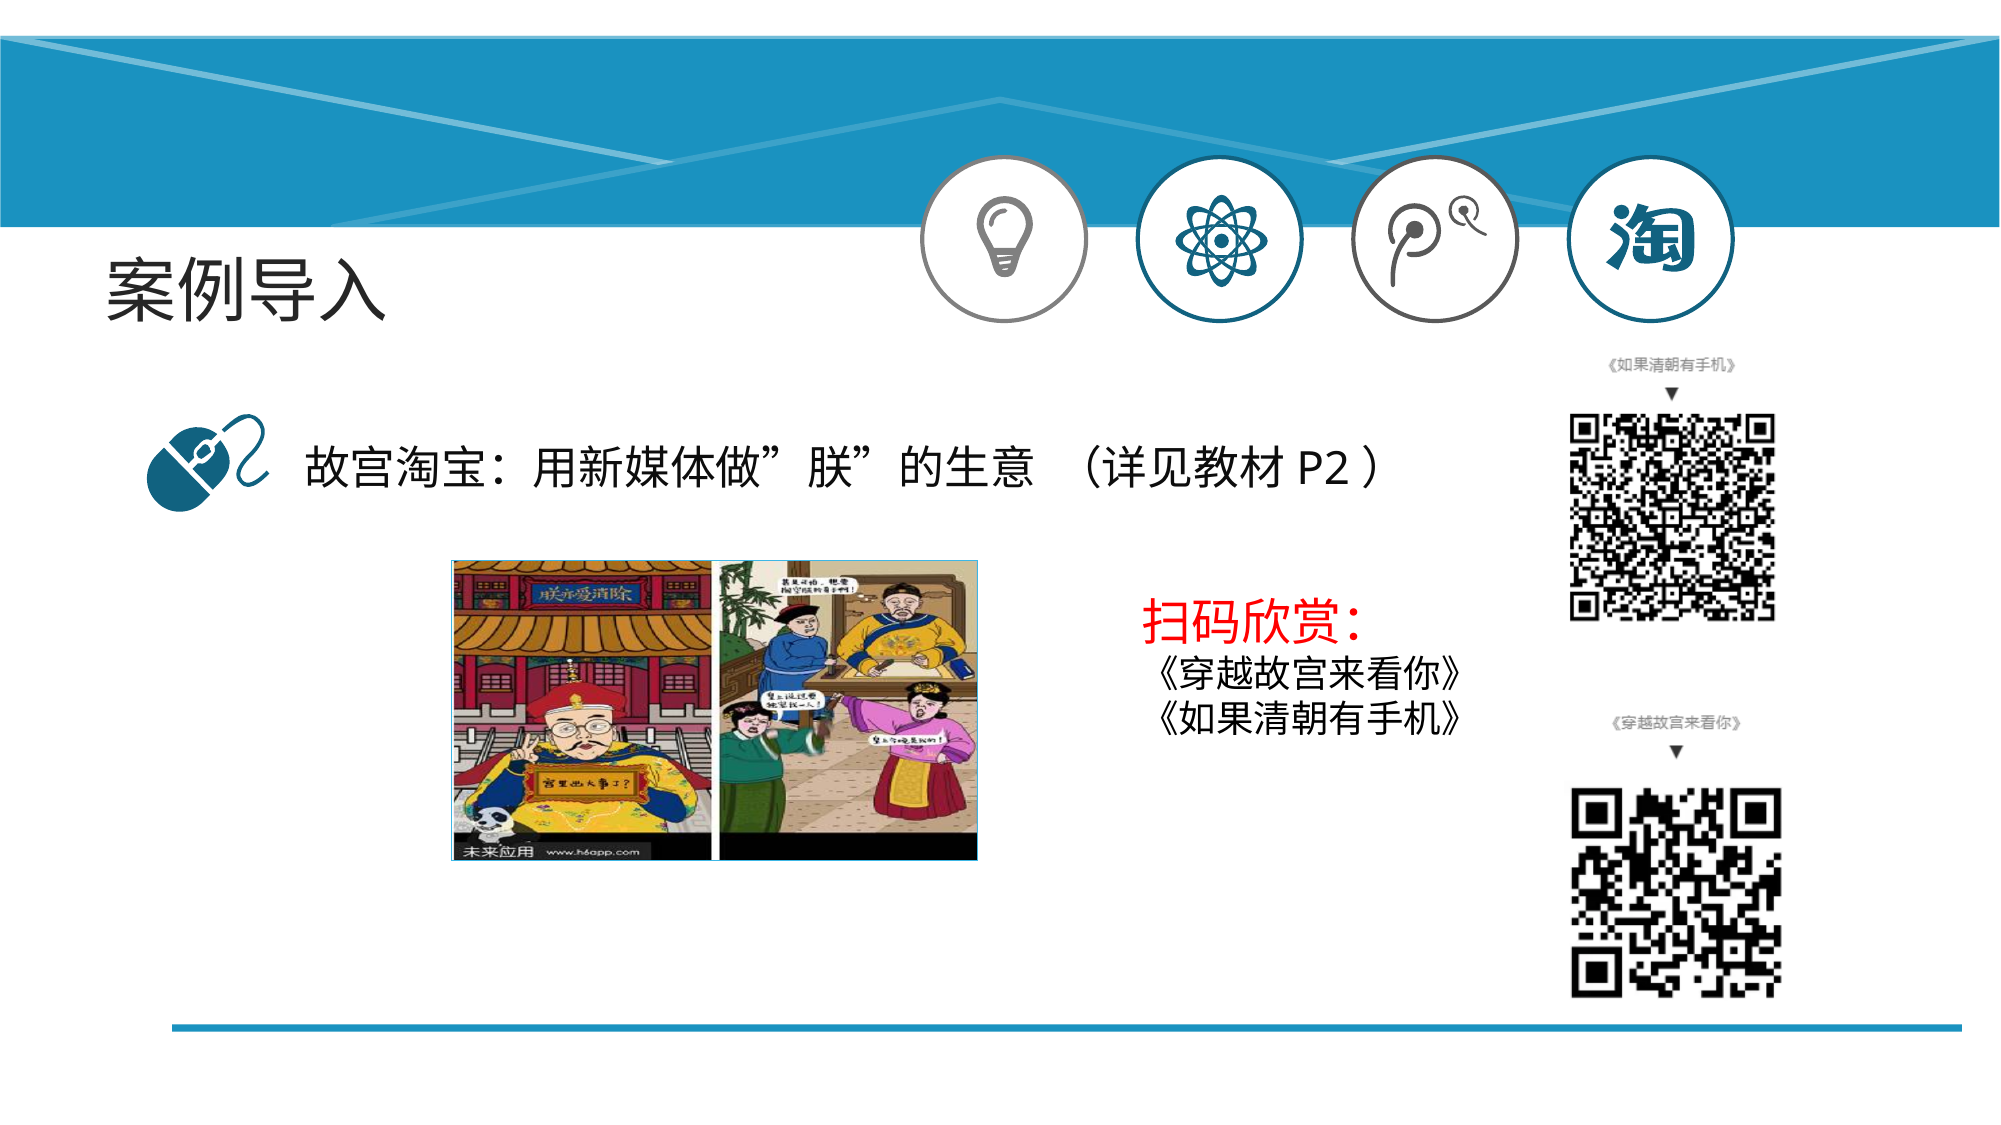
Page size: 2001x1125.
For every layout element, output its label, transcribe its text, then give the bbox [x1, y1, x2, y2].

text_box 故宫淘宝：用新媒体做”朕”的生意 （详见教材P2） [287, 402, 1532, 502]
text_box [1566, 239, 1735, 324]
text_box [921, 156, 1087, 322]
text_box [170, 1022, 1964, 1034]
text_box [0, 35, 2000, 228]
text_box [1605, 199, 1696, 279]
text_box [1351, 239, 1520, 324]
text_box [1299, 239, 1304, 267]
picture [1538, 702, 1813, 1017]
picture [451, 560, 978, 862]
text_box 案例导入 [89, 239, 1299, 356]
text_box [1175, 194, 1268, 288]
text_box 扫码欣赏： 《穿越故宫来看你》《如果清朝有手机》 [1126, 582, 1519, 748]
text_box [1387, 193, 1488, 288]
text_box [143, 412, 270, 516]
picture [1538, 342, 1813, 658]
